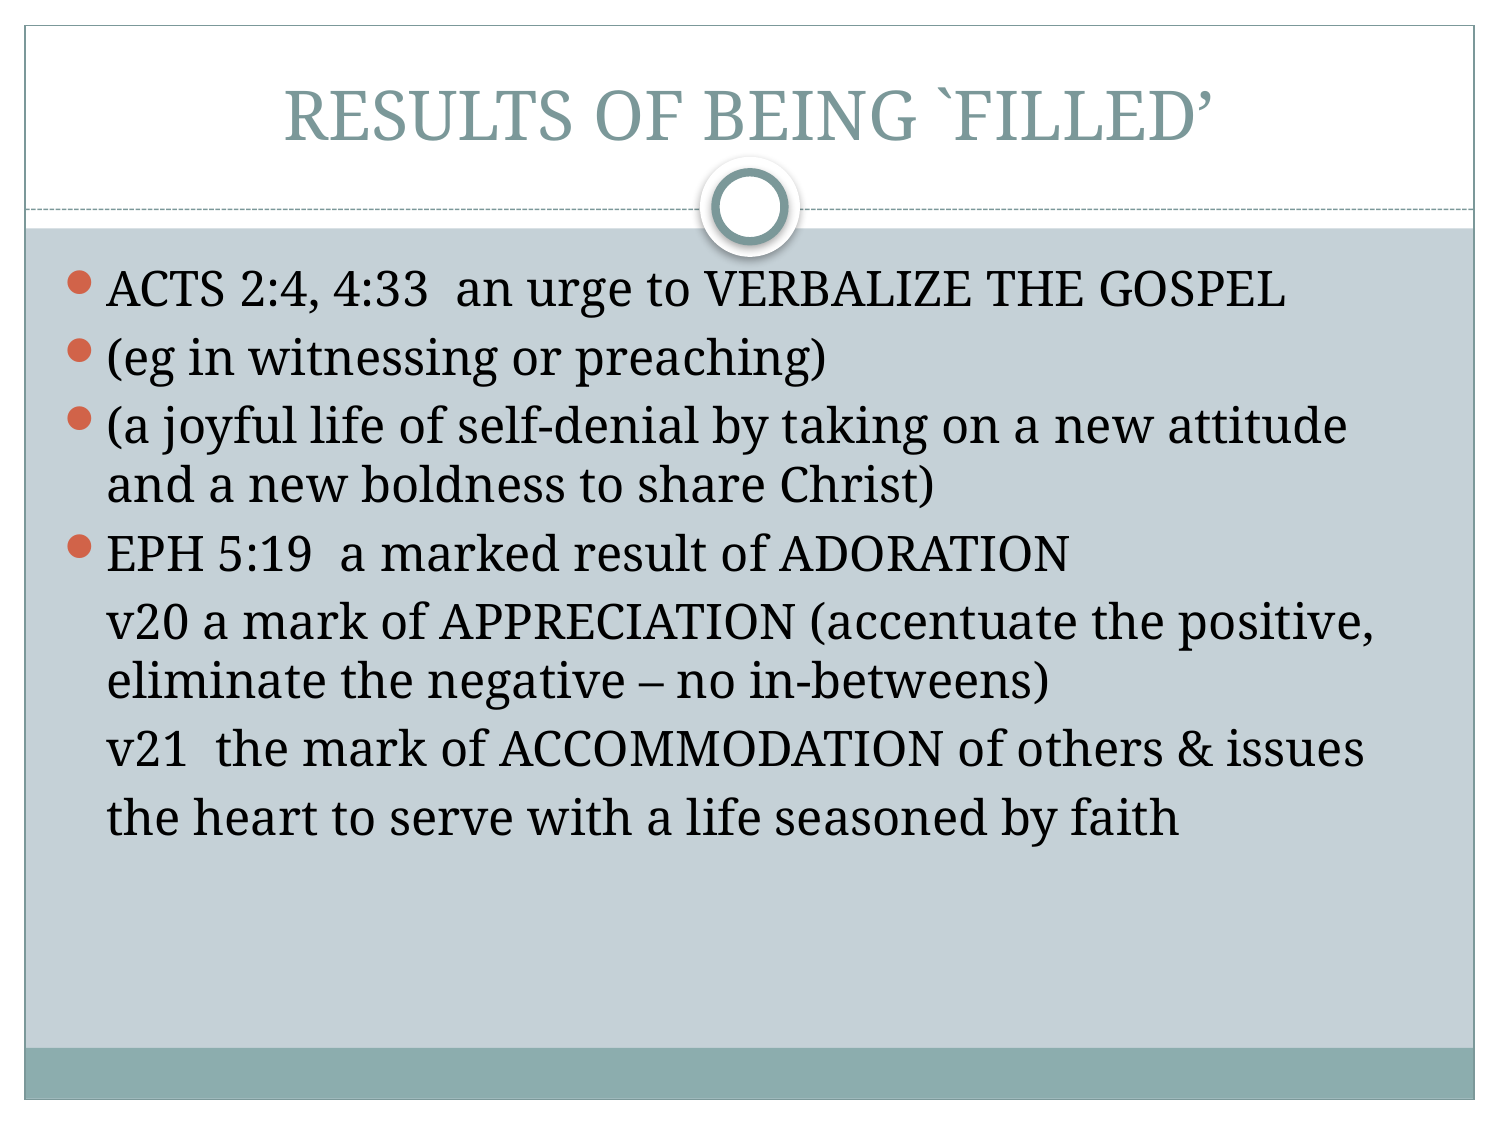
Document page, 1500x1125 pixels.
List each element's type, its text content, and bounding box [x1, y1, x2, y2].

title RESULTS OF BEING `FILLED’ [49, 37, 1450, 162]
list ACTS 2:4, 4:33 an urge to VERBALIZE THE GOSPEL (eg in witnessing or preaching) (a joyful life of self-denial by taking on a new attitude and a new boldness to share Christ) EPH 5:19 a marked result of ADORATION v20 a mark of APPRECIATION (accentuate the positive, eliminate the negative – no in-betweens) v21 the mark of ACCOMMODATION of others & issues the heart to serve with a life seasoned by faith [49, 250, 1445, 1001]
